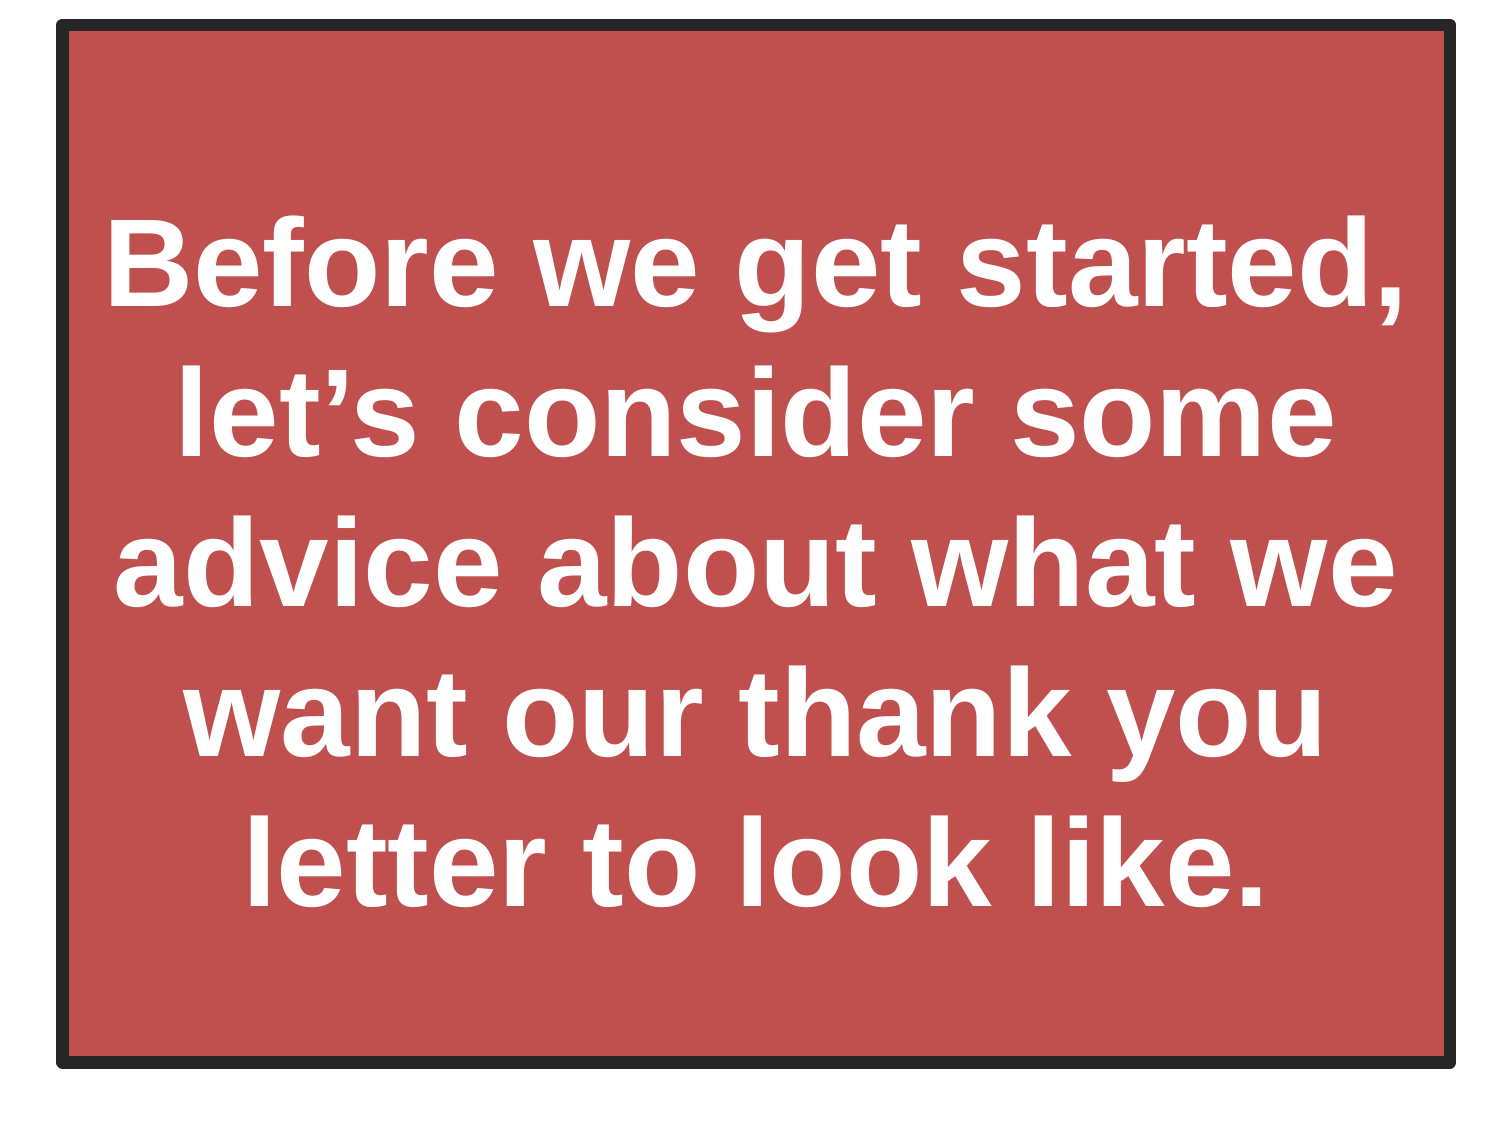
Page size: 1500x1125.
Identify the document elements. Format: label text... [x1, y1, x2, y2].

subtitle Before we get started, let’s consider some advice about what we want our thank you letter to look like. [61, 24, 1451, 1063]
